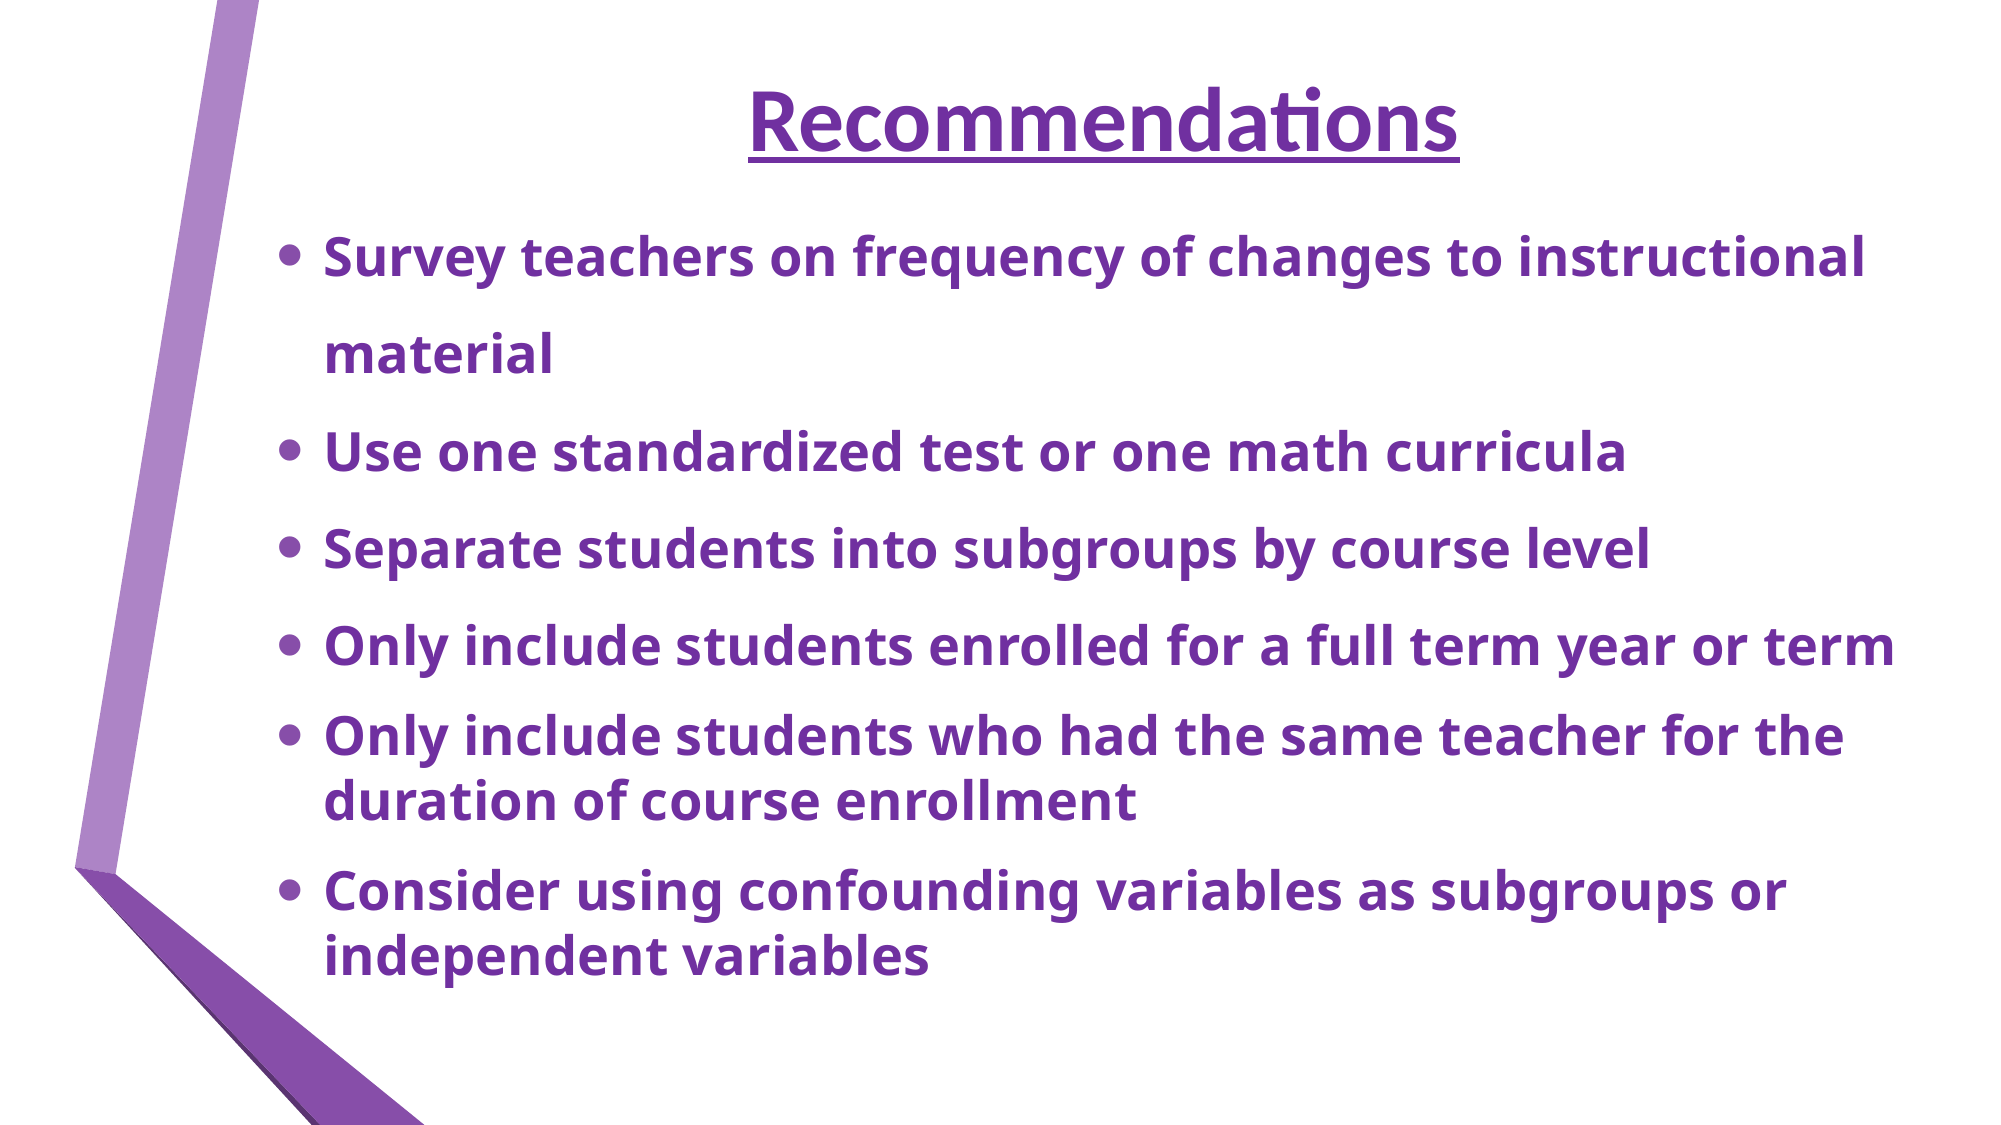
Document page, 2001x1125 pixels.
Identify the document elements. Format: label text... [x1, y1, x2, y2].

title Recommendations [261, 12, 1947, 181]
list Survey teachers on frequency of changes to instructional material Use one standardized test or one math curricula Separate students into subgroups by course level Only include students enrolled for a full term year or term Only include students who had the same teacher for the duration of course enrollment Consider using confounding variables as subgroups or independent variables [261, 181, 1947, 1063]
